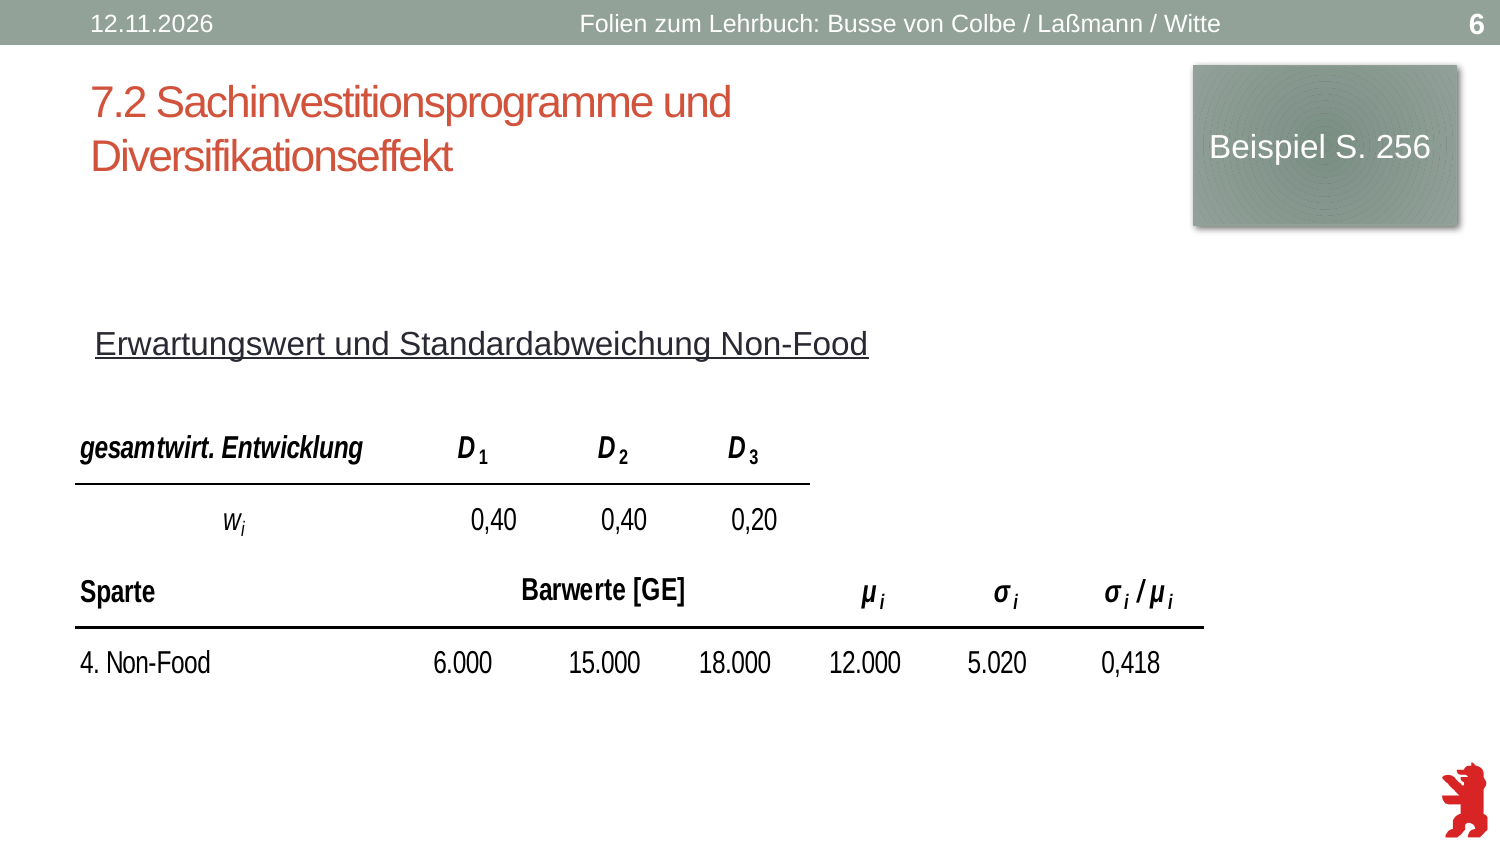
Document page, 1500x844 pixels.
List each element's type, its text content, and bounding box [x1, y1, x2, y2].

footer Folien zum Lehrbuch: Busse von Colbe / Laßmann / Witte [562, 2, 1238, 43]
title 7.2 Sachinvestitionsprogramme und Diversifikationseffekt [75, 65, 1192, 188]
text_box Beispiel S. 256 [1193, 65, 1457, 226]
text_box Erwartungswert und Standardabweichung Non-Food [79, 314, 885, 370]
slide_number 6 [1325, 2, 1500, 43]
picture [1434, 760, 1500, 844]
picture [74, 411, 1206, 701]
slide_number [75, 2, 550, 43]
